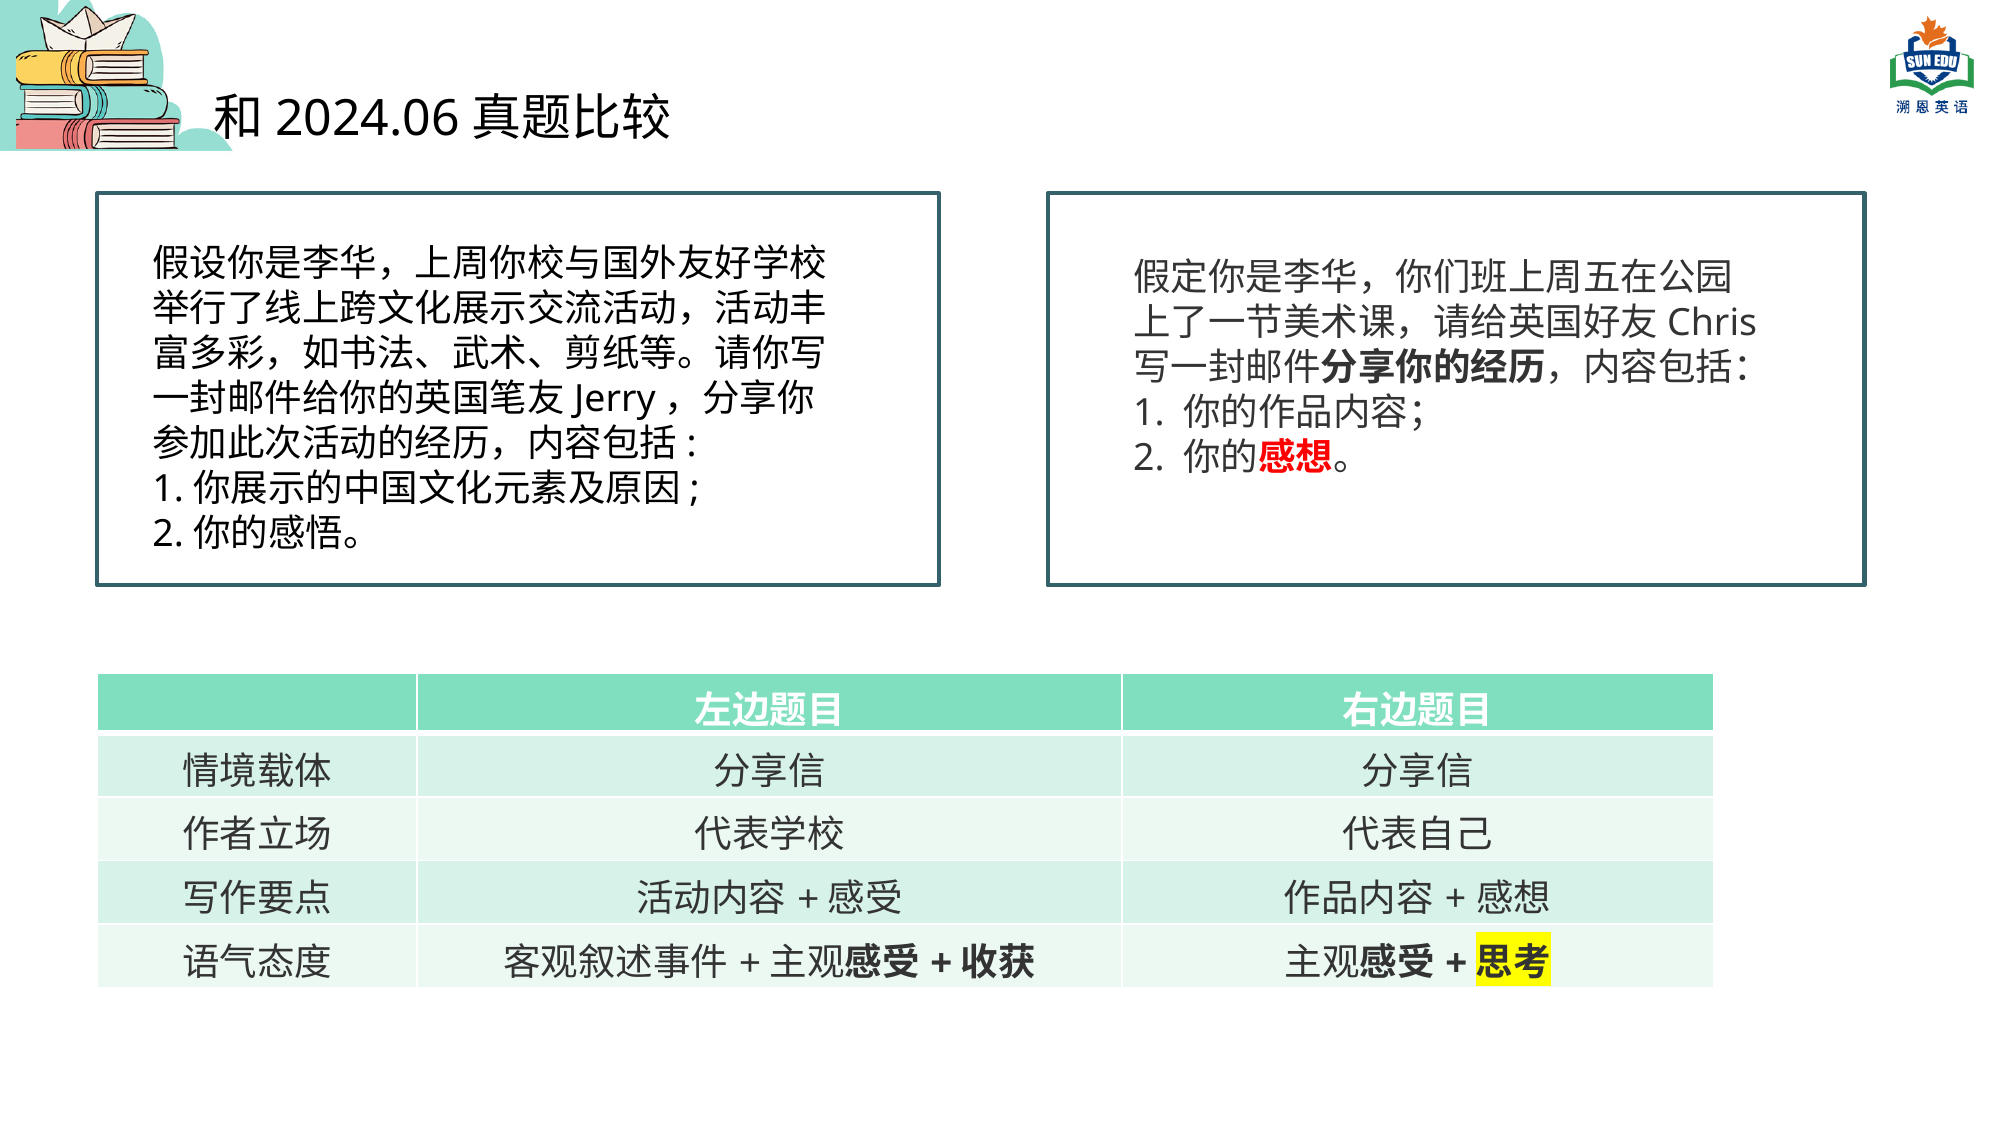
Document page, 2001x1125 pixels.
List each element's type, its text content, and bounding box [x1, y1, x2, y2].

table_cell 作品内容+感想 [1123, 861, 1713, 923]
table_cell 代表自己 [1123, 798, 1713, 860]
picture [0, 0, 2001, 1125]
text_box 和2024.06真题比较 [198, 78, 687, 153]
table_cell 语气态度 [98, 925, 416, 987]
table_header 右边题目 [1123, 674, 1713, 730]
table_cell 客观叙述事件+主观感受+收获 [418, 925, 1121, 987]
table_cell 作者立场 [98, 798, 416, 860]
table_cell 分享信 [418, 736, 1121, 796]
table_cell 代表学校 [418, 798, 1121, 860]
table_cell 分享信 [1123, 736, 1713, 796]
table_header [98, 674, 416, 730]
table_cell 主观感受+思考 [1123, 925, 1713, 987]
table_cell 写作要点 [98, 861, 416, 923]
text_box [95, 191, 941, 587]
text_box 假设你是李华，上周你校与国外友好学校举行了线上跨文化展示交流活动，活动丰富多彩，如书法、武术、剪纸等。请你写一封邮件给你的英国笔友Jerry，分享你参加此次活动的经历，内容包括: 1.你展示的中国文化元素及原因; 2.你的感悟。 [137, 231, 858, 607]
table_cell 活动内容+感受 [418, 861, 1121, 923]
table_cell 情境载体 [98, 736, 416, 796]
text_box 假定你是李华，你们班上周五在公园上了一节美术课，请给英国好友Chris写一封邮件分享你的经历，内容包括： 1. 你的作品内容； 2. 你的感想。 [1118, 245, 1773, 531]
table_header 左边题目 [418, 674, 1121, 730]
text_box [1046, 191, 1867, 587]
